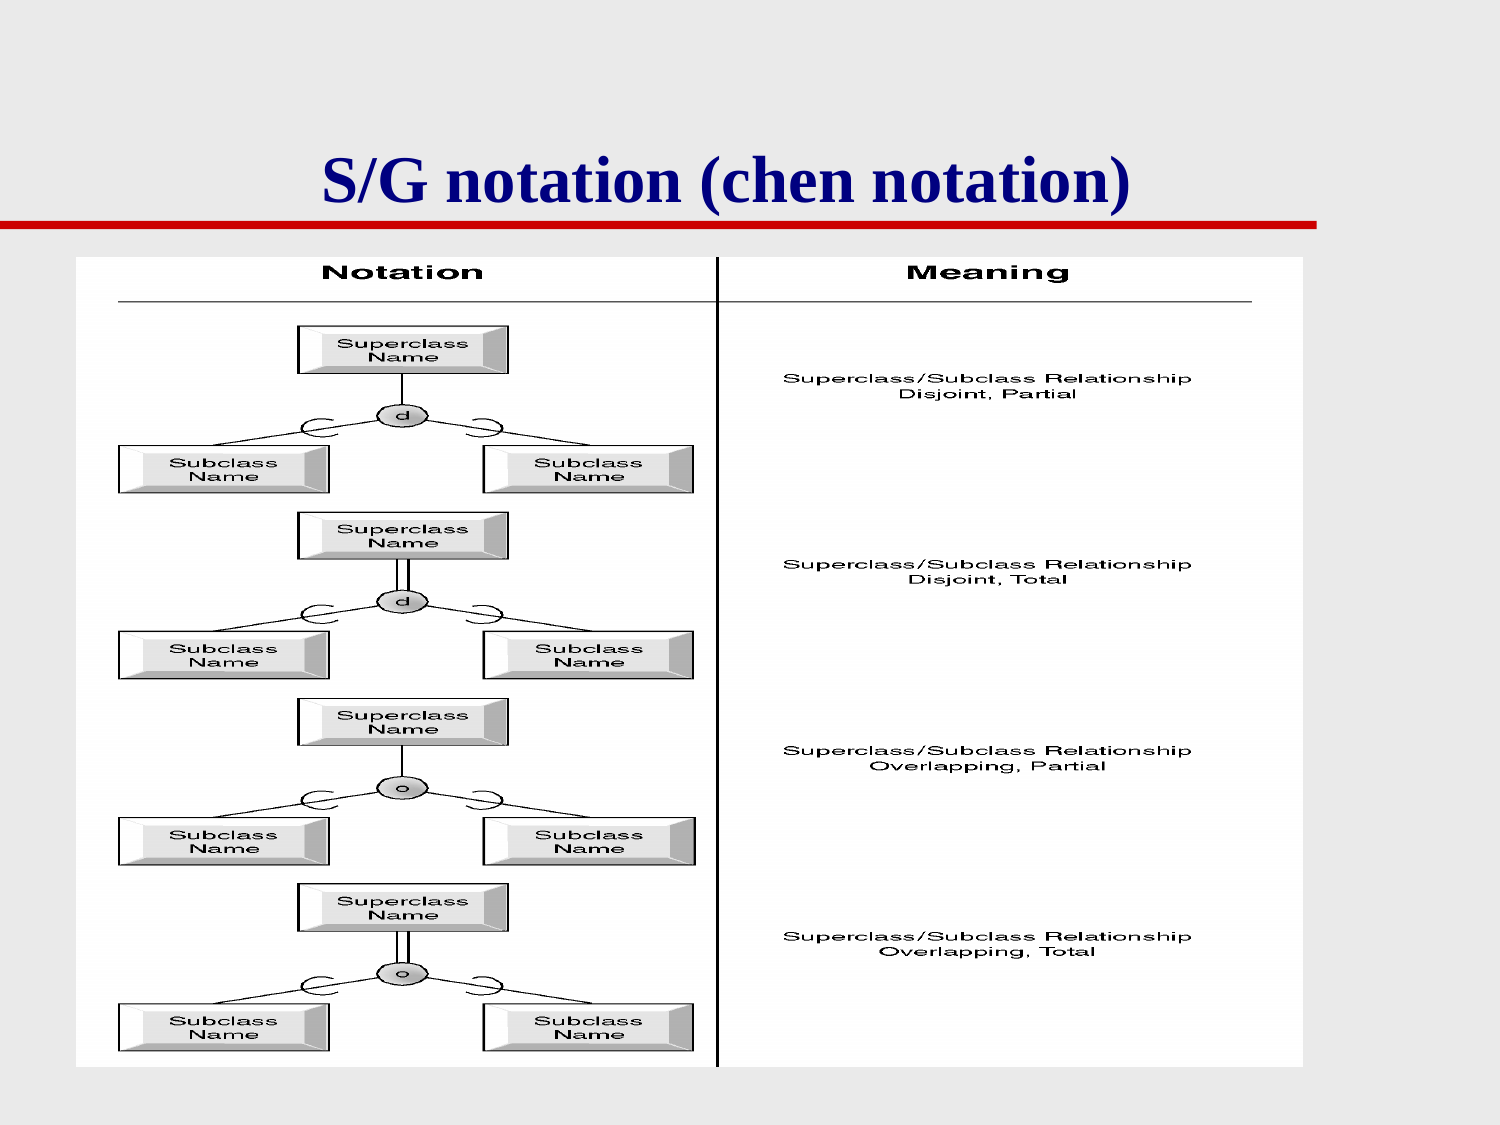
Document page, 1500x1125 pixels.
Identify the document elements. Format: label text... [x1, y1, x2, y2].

picture [76, 257, 1311, 1071]
title S/G notation (chen notation) [0, 113, 1459, 224]
